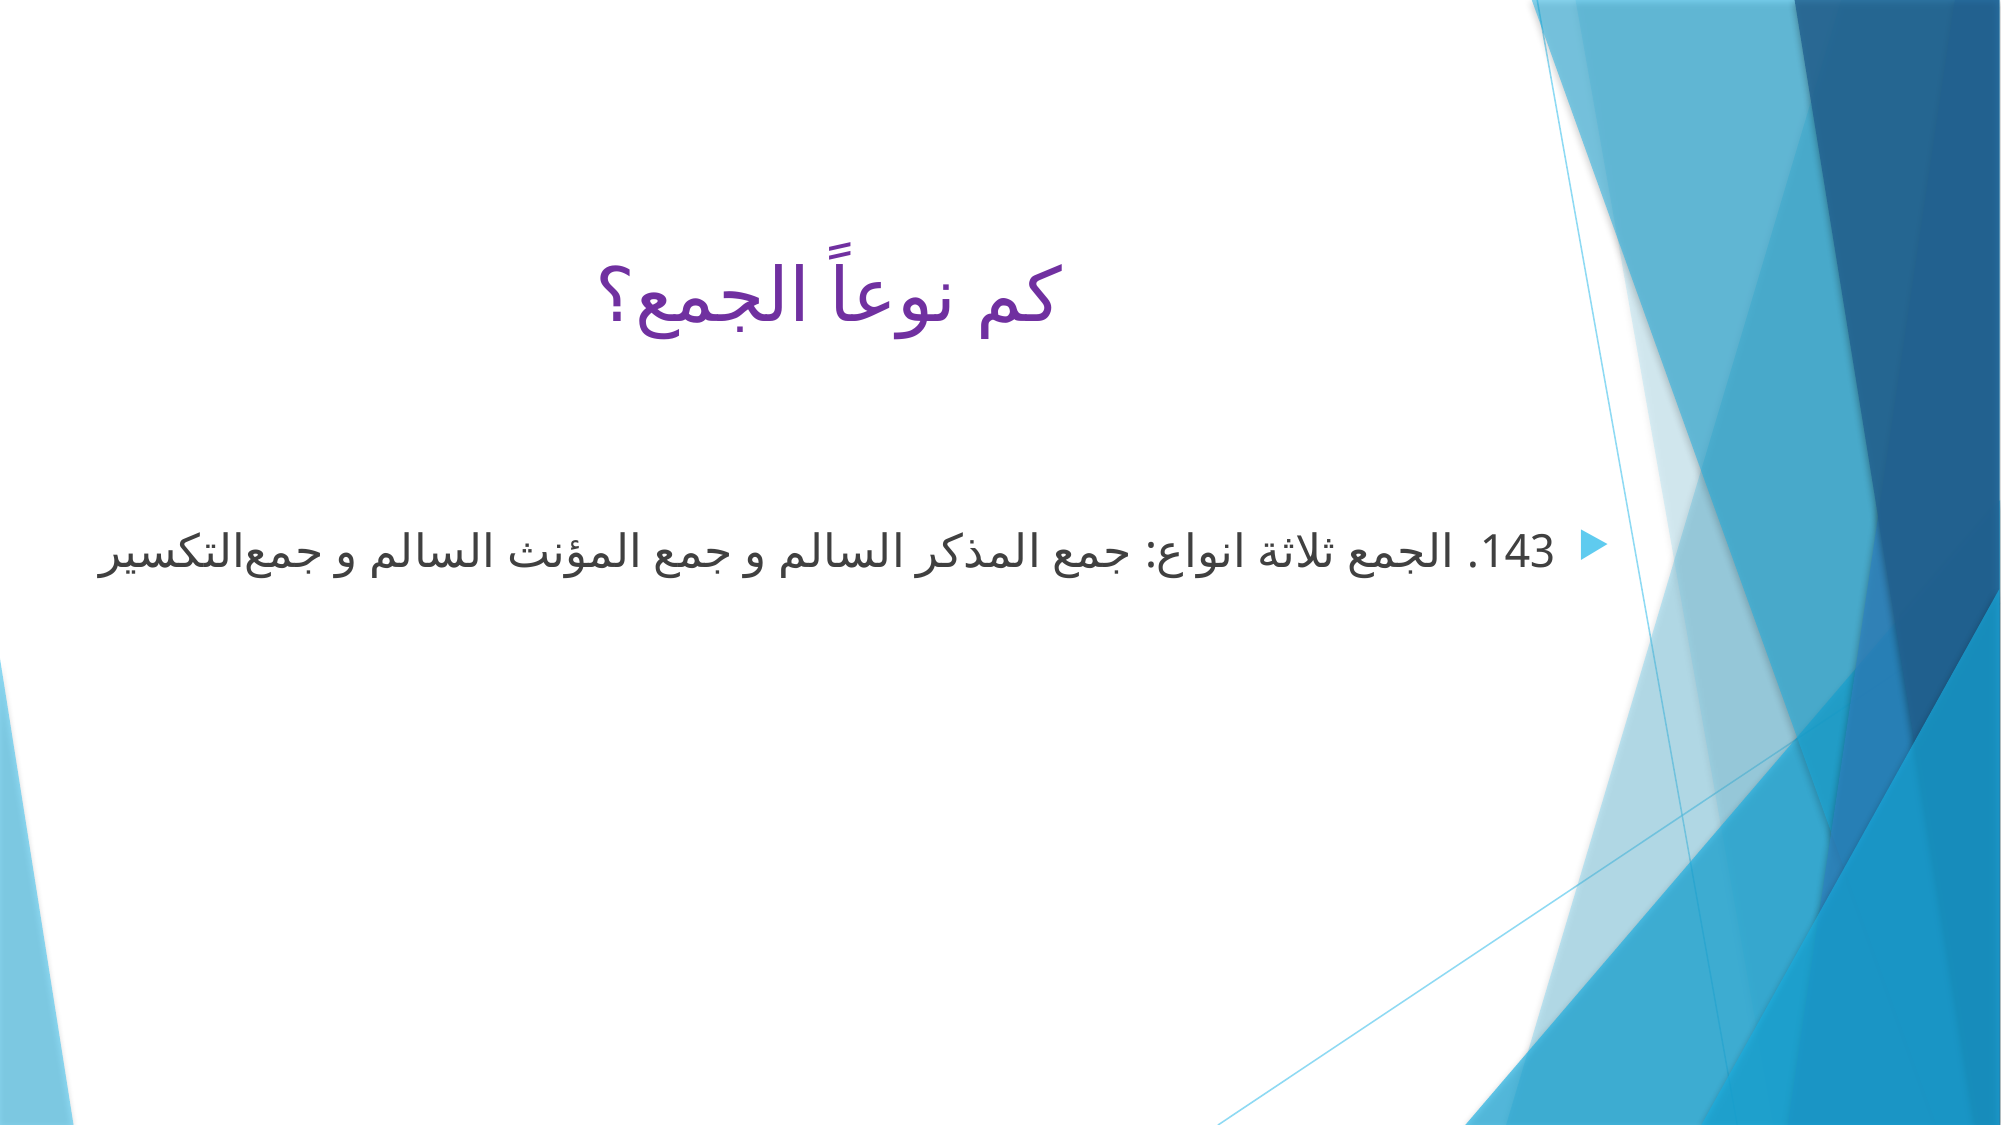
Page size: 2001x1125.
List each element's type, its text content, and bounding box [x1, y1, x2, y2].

title کم نوعاً الجمع؟ [123, 238, 1534, 414]
list 143. الجمع ثلاثة انواع: جمع المذکر السالم و جمع المؤنث السالم و جمع‌التکسیر [30, 514, 1627, 956]
